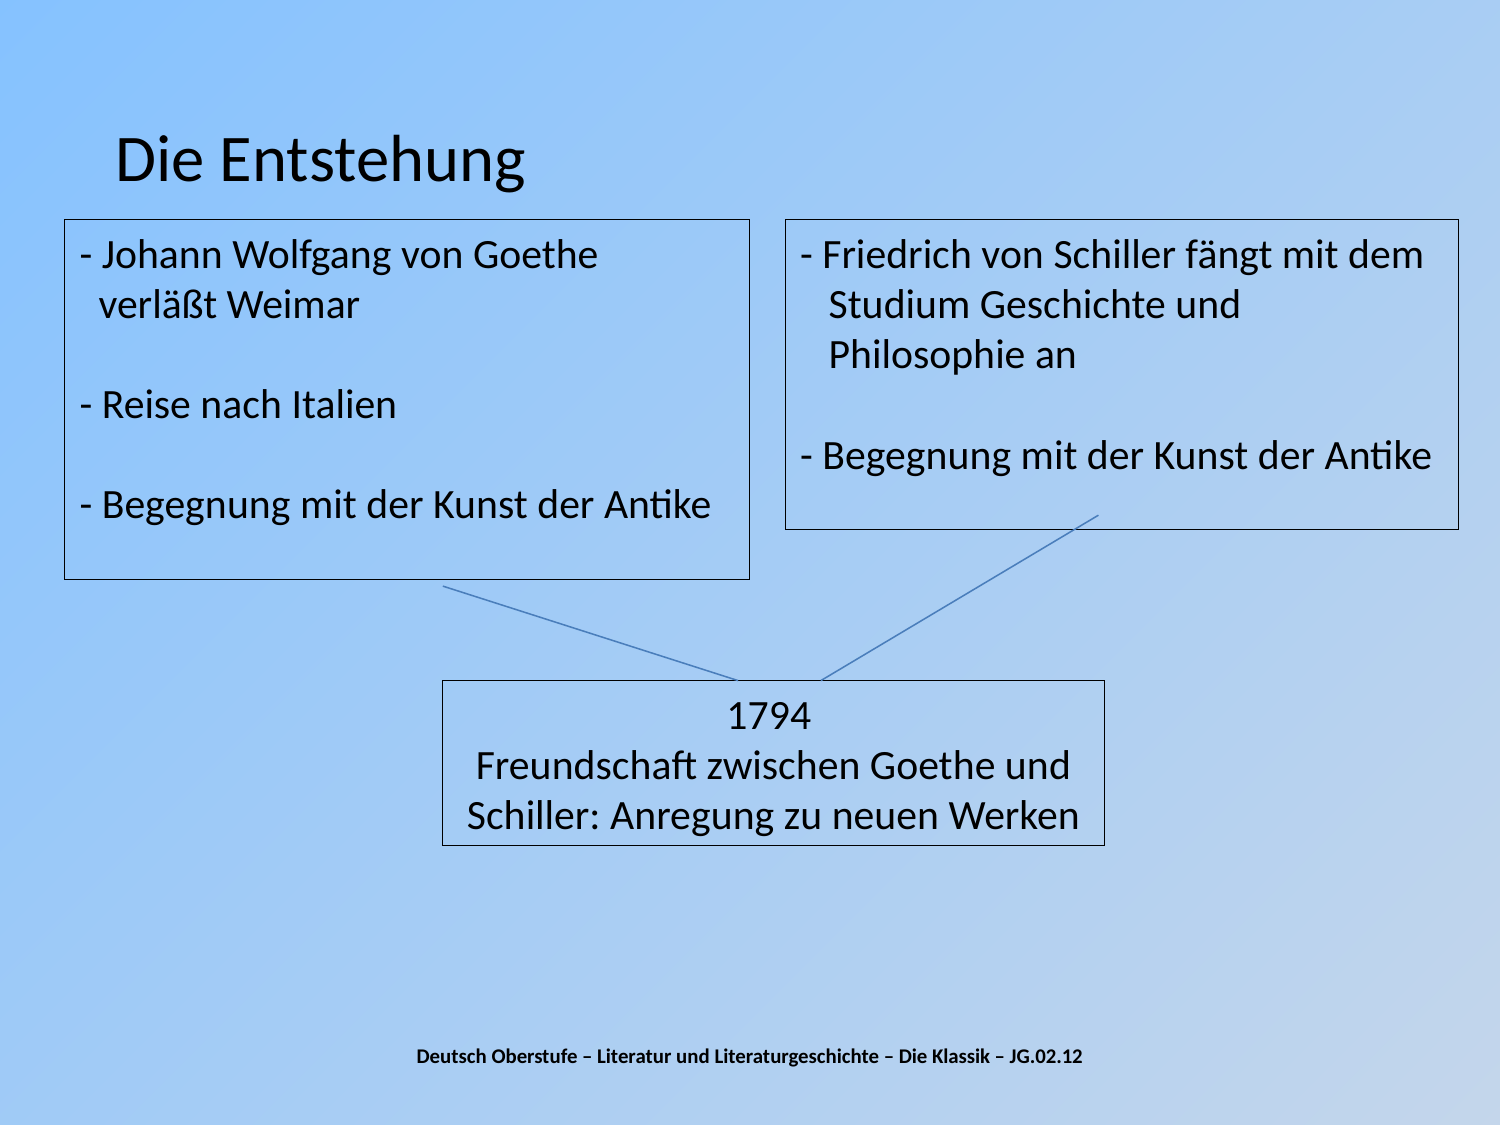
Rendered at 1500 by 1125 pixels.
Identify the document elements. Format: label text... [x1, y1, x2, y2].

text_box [442, 585, 739, 681]
text_box - Johann Wolfgang von Goethe verläßt Weimar - Reise nach Italien - Begegnung mit der Kunst der Antike [64, 219, 750, 580]
text_box 1794 Freundschaft zwischen Goethe und Schiller: Anregung zu neuen Werken [442, 680, 1105, 846]
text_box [820, 514, 1099, 681]
subtitle Deutsch Oberstufe – Literatur und Literaturgeschichte – Die Klassik – JG.02.12 [159, 1035, 1341, 1079]
text_box - Friedrich von Schiller fängt mit dem Studium Geschichte und Philosophie an - Begegnung mit der Kunst der Antike [785, 219, 1459, 530]
title Die Entstehung [100, 78, 762, 232]
